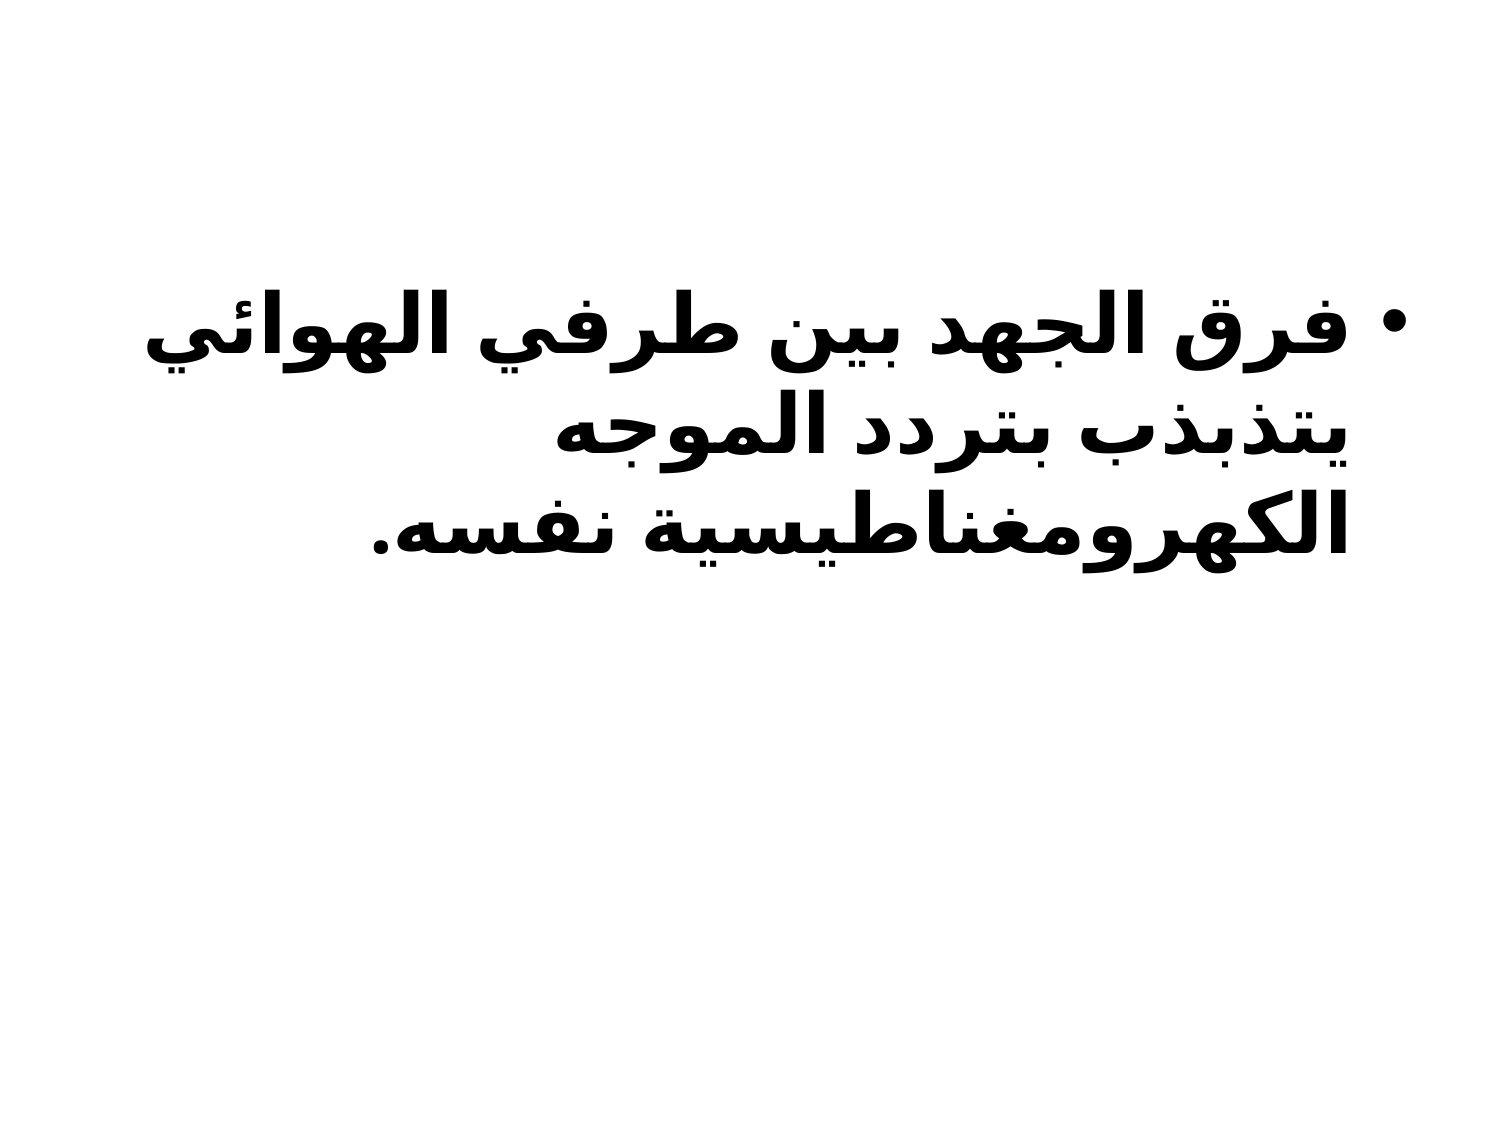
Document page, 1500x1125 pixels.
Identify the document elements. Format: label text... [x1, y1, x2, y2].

list فرق الجهد بين طرفي الهوائي يتذبذب بتردد الموجه الكهرومغناطيسية نفسه. [75, 262, 1425, 1005]
